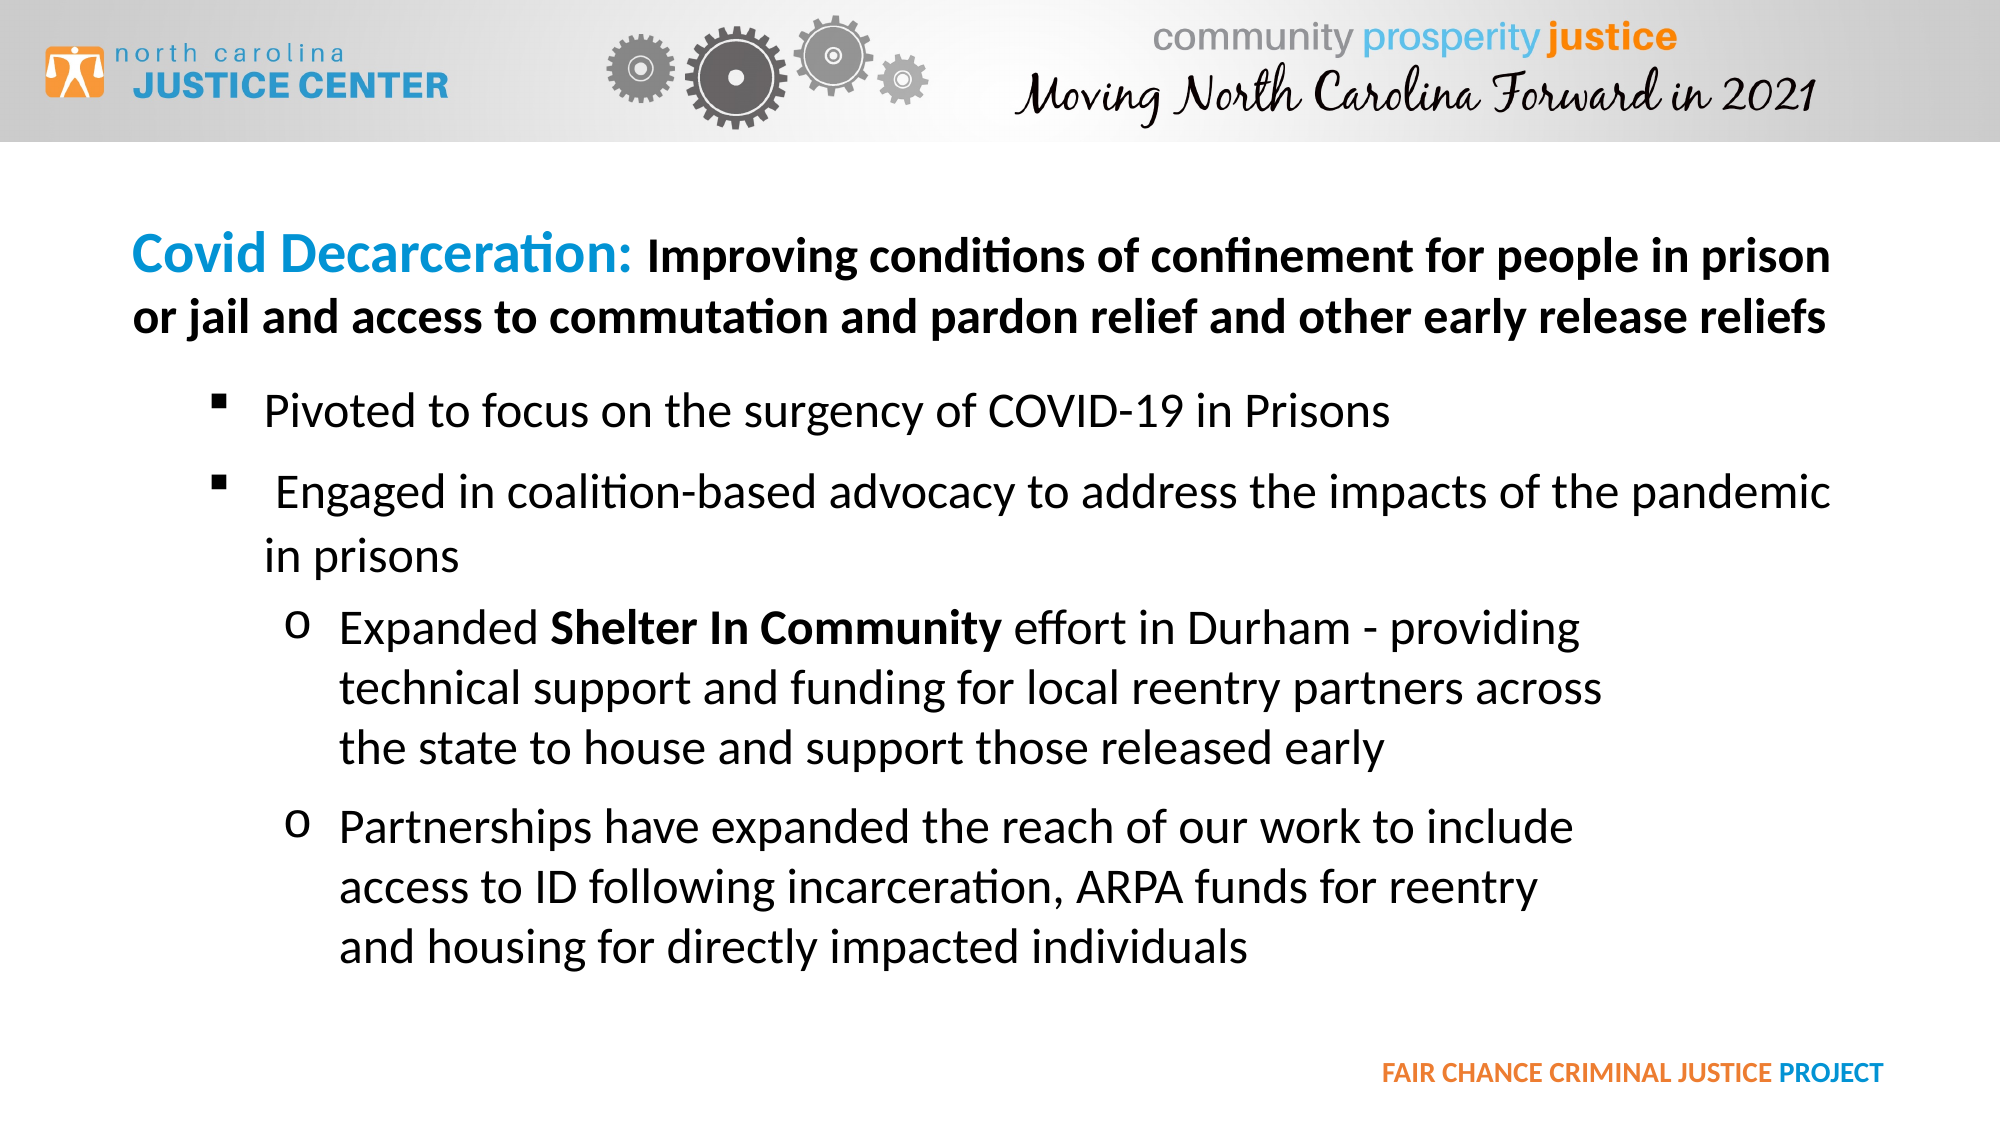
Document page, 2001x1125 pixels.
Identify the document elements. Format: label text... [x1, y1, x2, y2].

text_box FAIR CHANCE CRIMINAL JUSTICE PROJECT [161, 1053, 1884, 1089]
text_box Covid Decarceration: Improving conditions of confinement for people in prison or jail and access to commutation and pardon relief and other early release reliefs Pivoted to focus on the surgency of COVID-19 in Prisons Engaged in coalition-based advocacy to address the impacts of the pandemic in prisons Expanded Shelter In Community effort in Durham - providing technical support and funding for local reentry partners across the state to house and support those released early Partnerships have expanded the reach of our work to include access to ID following incarceration, ARPA funds for reentry and housing for directly impacted individuals [132, 213, 1855, 974]
picture [0, 0, 2000, 142]
